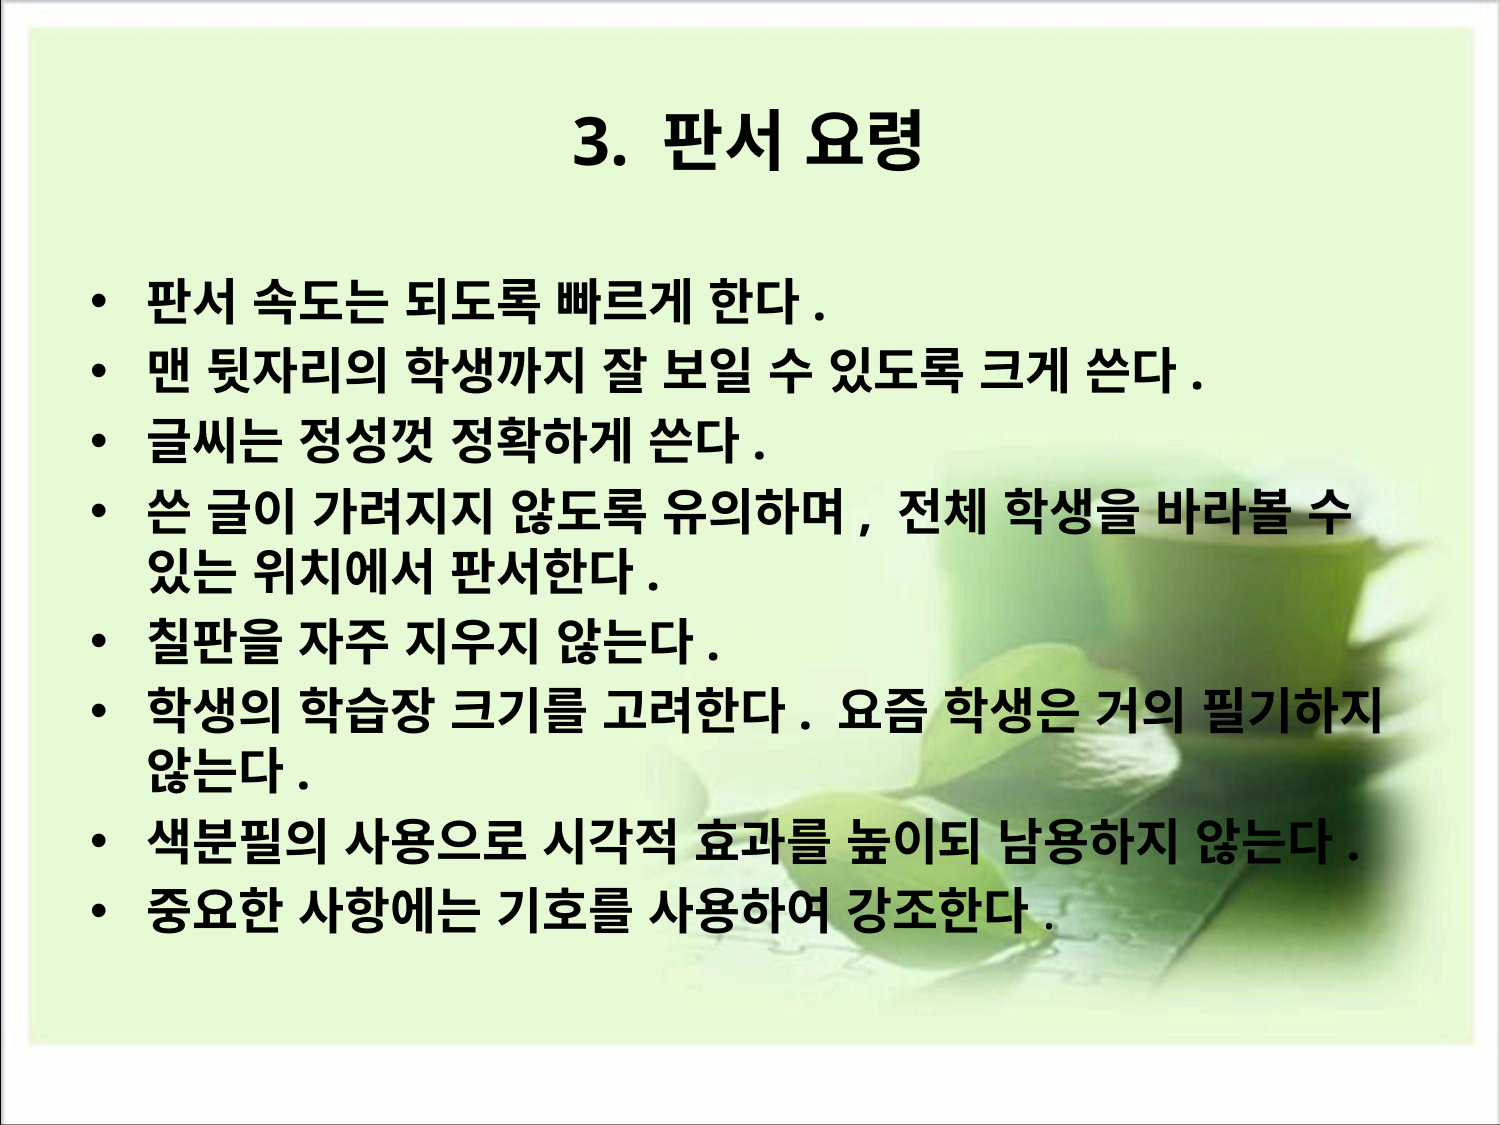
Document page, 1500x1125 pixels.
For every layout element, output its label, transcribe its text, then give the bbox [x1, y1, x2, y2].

picture [0, 0, 1500, 1125]
list 판서 속도는 되도록 빠르게 한다. 맨 뒷자리의 학생까지 잘 보일 수 있도록 크게 쓴다. 글씨는 정성껏 정확하게 쓴다. 쓴 글이 가려지지 않도록 유의하며, 전체 학생을 바라볼 수 있는 위치에서 판서한다. 칠판을 자주 지우지 않는다. 학생의 학습장 크기를 고려한다. 요즘 학생은 거의 필기하지 않는다. 색분필의 사용으로 시각적 효과를 높이되 남용하지 않는다. 중요한 사항에는 기호를 사용하여 강조한다. [74, 262, 1426, 1006]
title 3. 판서 요령 [74, 44, 1426, 233]
